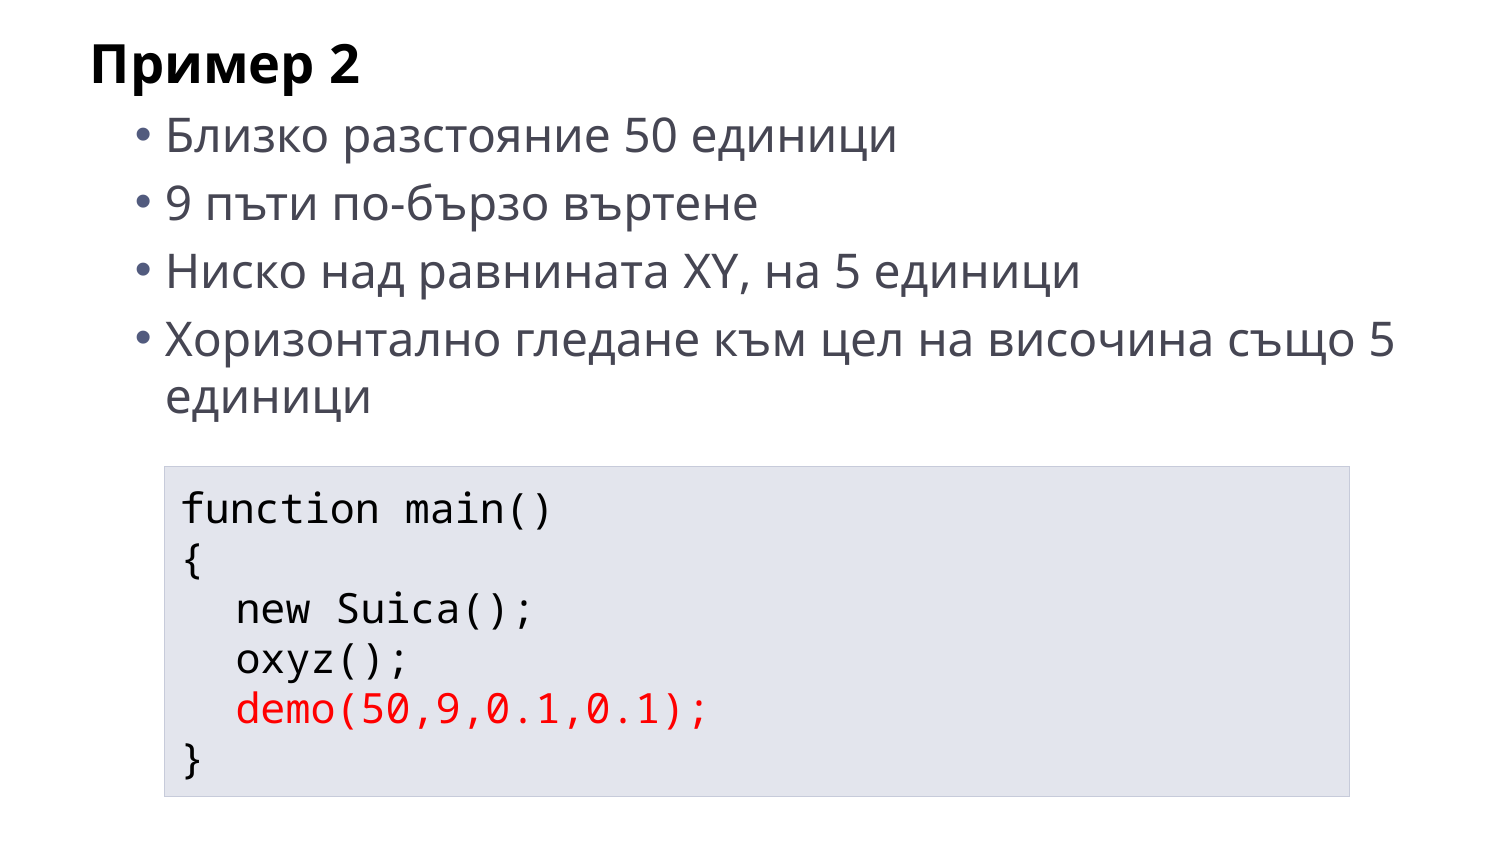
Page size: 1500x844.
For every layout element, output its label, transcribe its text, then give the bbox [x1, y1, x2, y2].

text_box function main() { new Suica(); oxyz(); demo(50,9,0.1,0.1); } [164, 466, 1350, 797]
list Пример 2 Близко разстояние 50 единици 9 пъти по-бързо въртене Ниско над равнината XY, на 5 единици Хоризонтално гледане към цел на височина също 5 единици [75, 21, 1475, 835]
